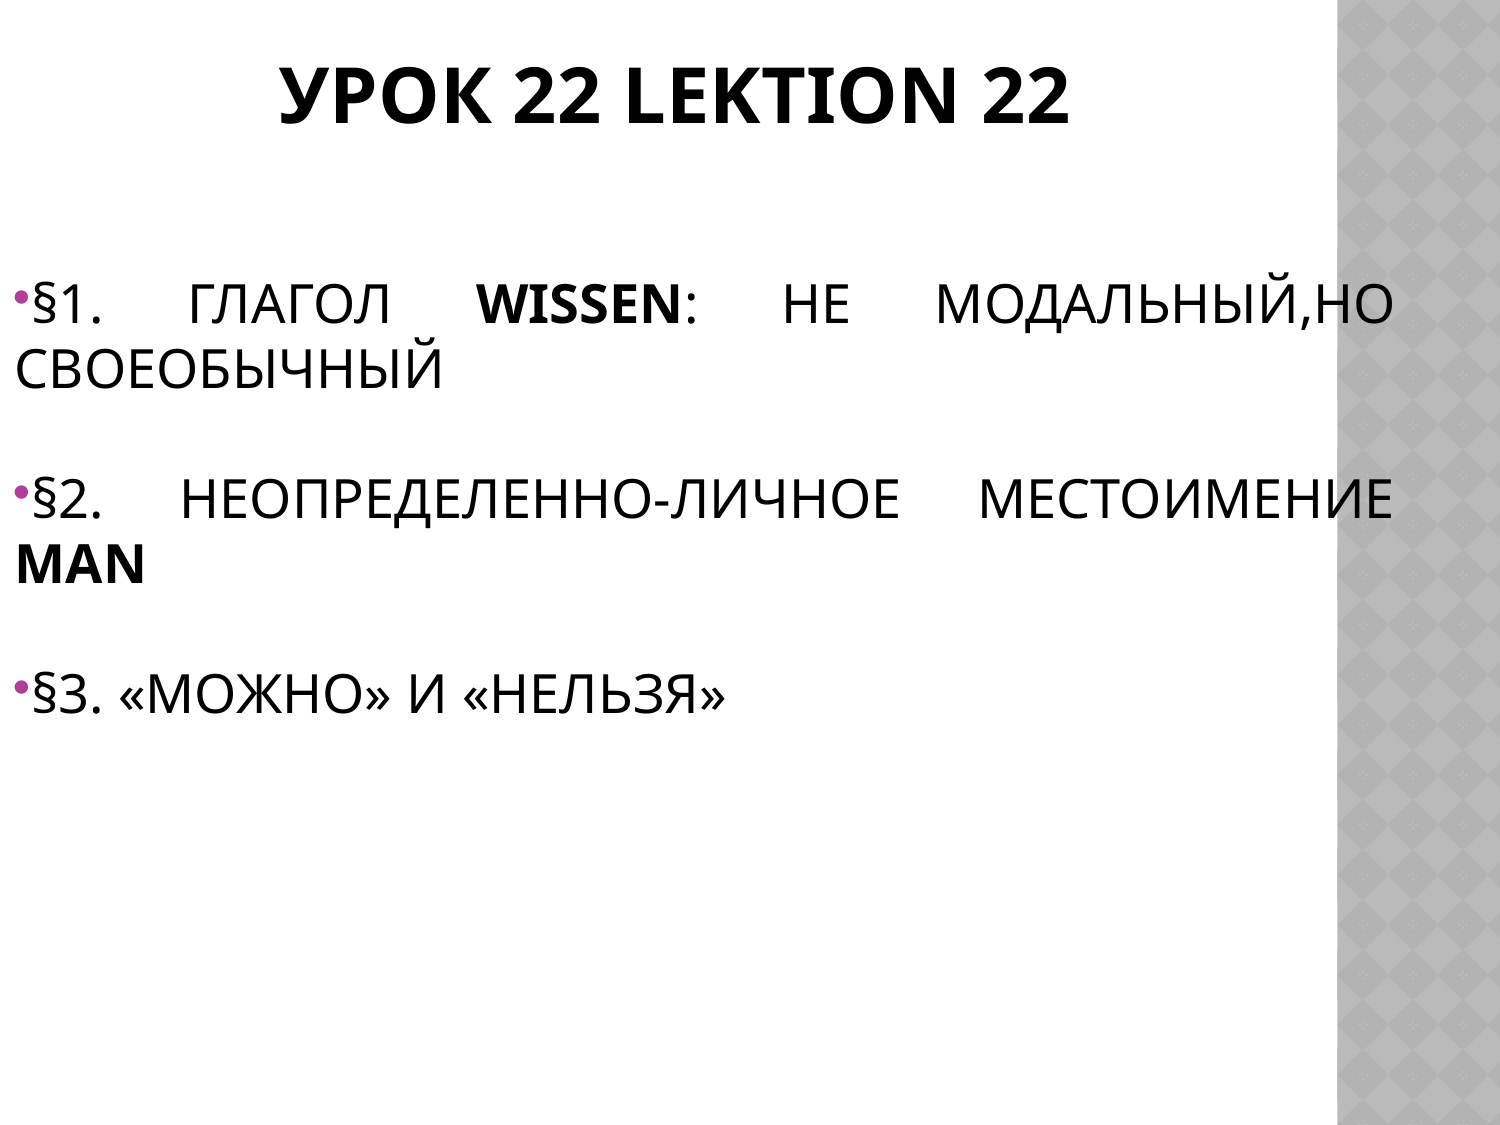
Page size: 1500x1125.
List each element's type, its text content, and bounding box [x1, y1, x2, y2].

title УРОК 22 LEKTION 22 [0, 45, 1350, 233]
list §1. ГЛАГОЛ WISSEN: НЕ МОДАЛЬНЫЙ,НО СВОЕОБЫЧНЫЙ §2. НЕОПРЕДЕЛЕННО-ЛИЧНОЕ МЕСТОИМЕНИЕ MAN §3. «МОЖНО» И «НЕЛЬЗЯ» [0, 262, 1412, 1005]
